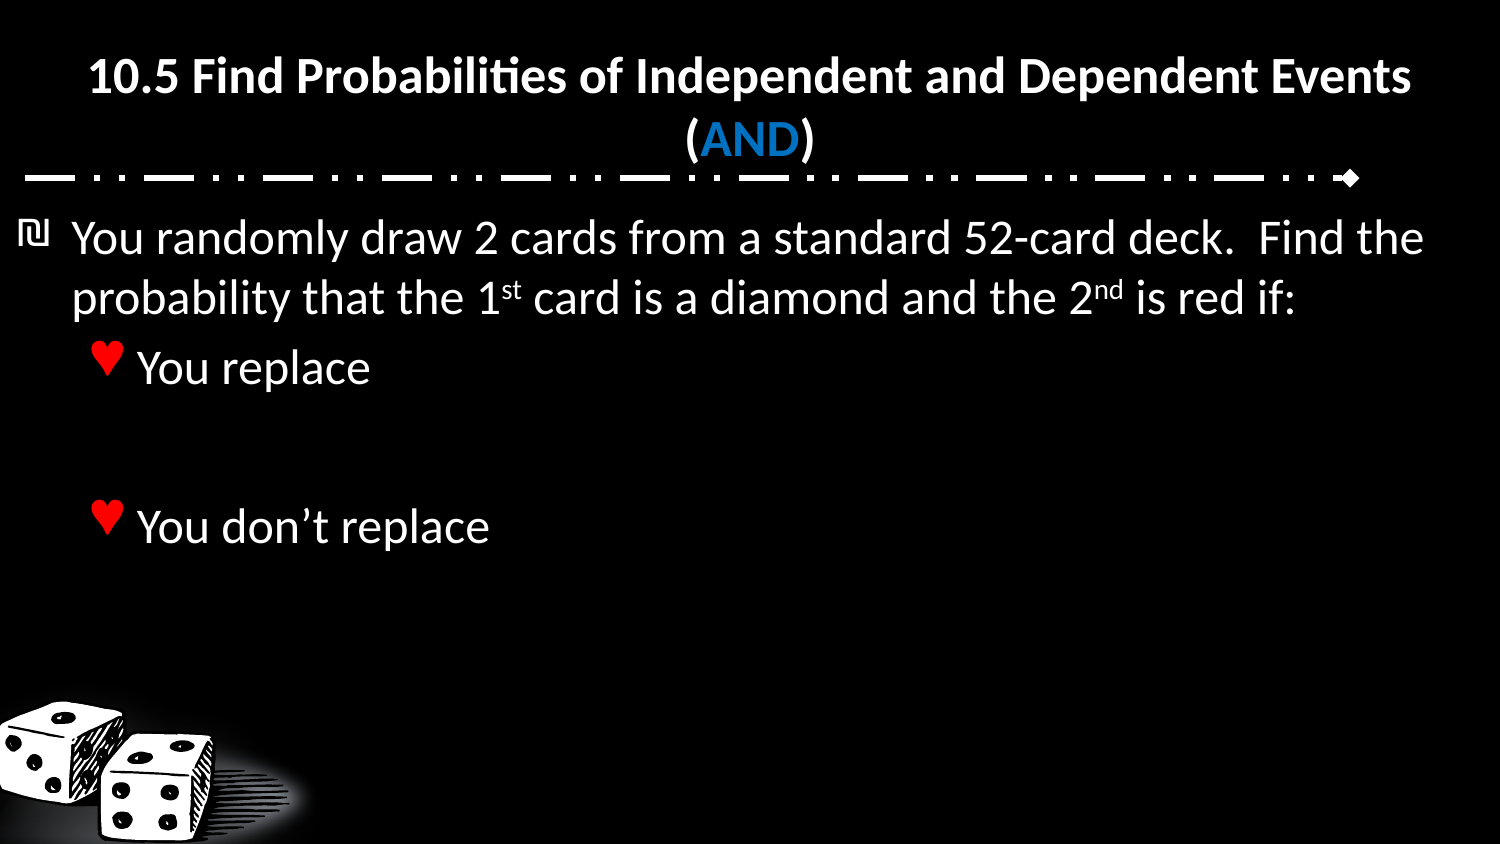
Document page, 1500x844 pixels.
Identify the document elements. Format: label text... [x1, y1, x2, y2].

title 10.5 Find Probabilities of Independent and Dependent Events (AND) [0, 33, 1500, 175]
list You randomly draw 2 cards from a standard 52-card deck. Find the probability that the 1st card is a diamond and the 2nd is red if: You replace You don’t replace [0, 196, 1500, 754]
